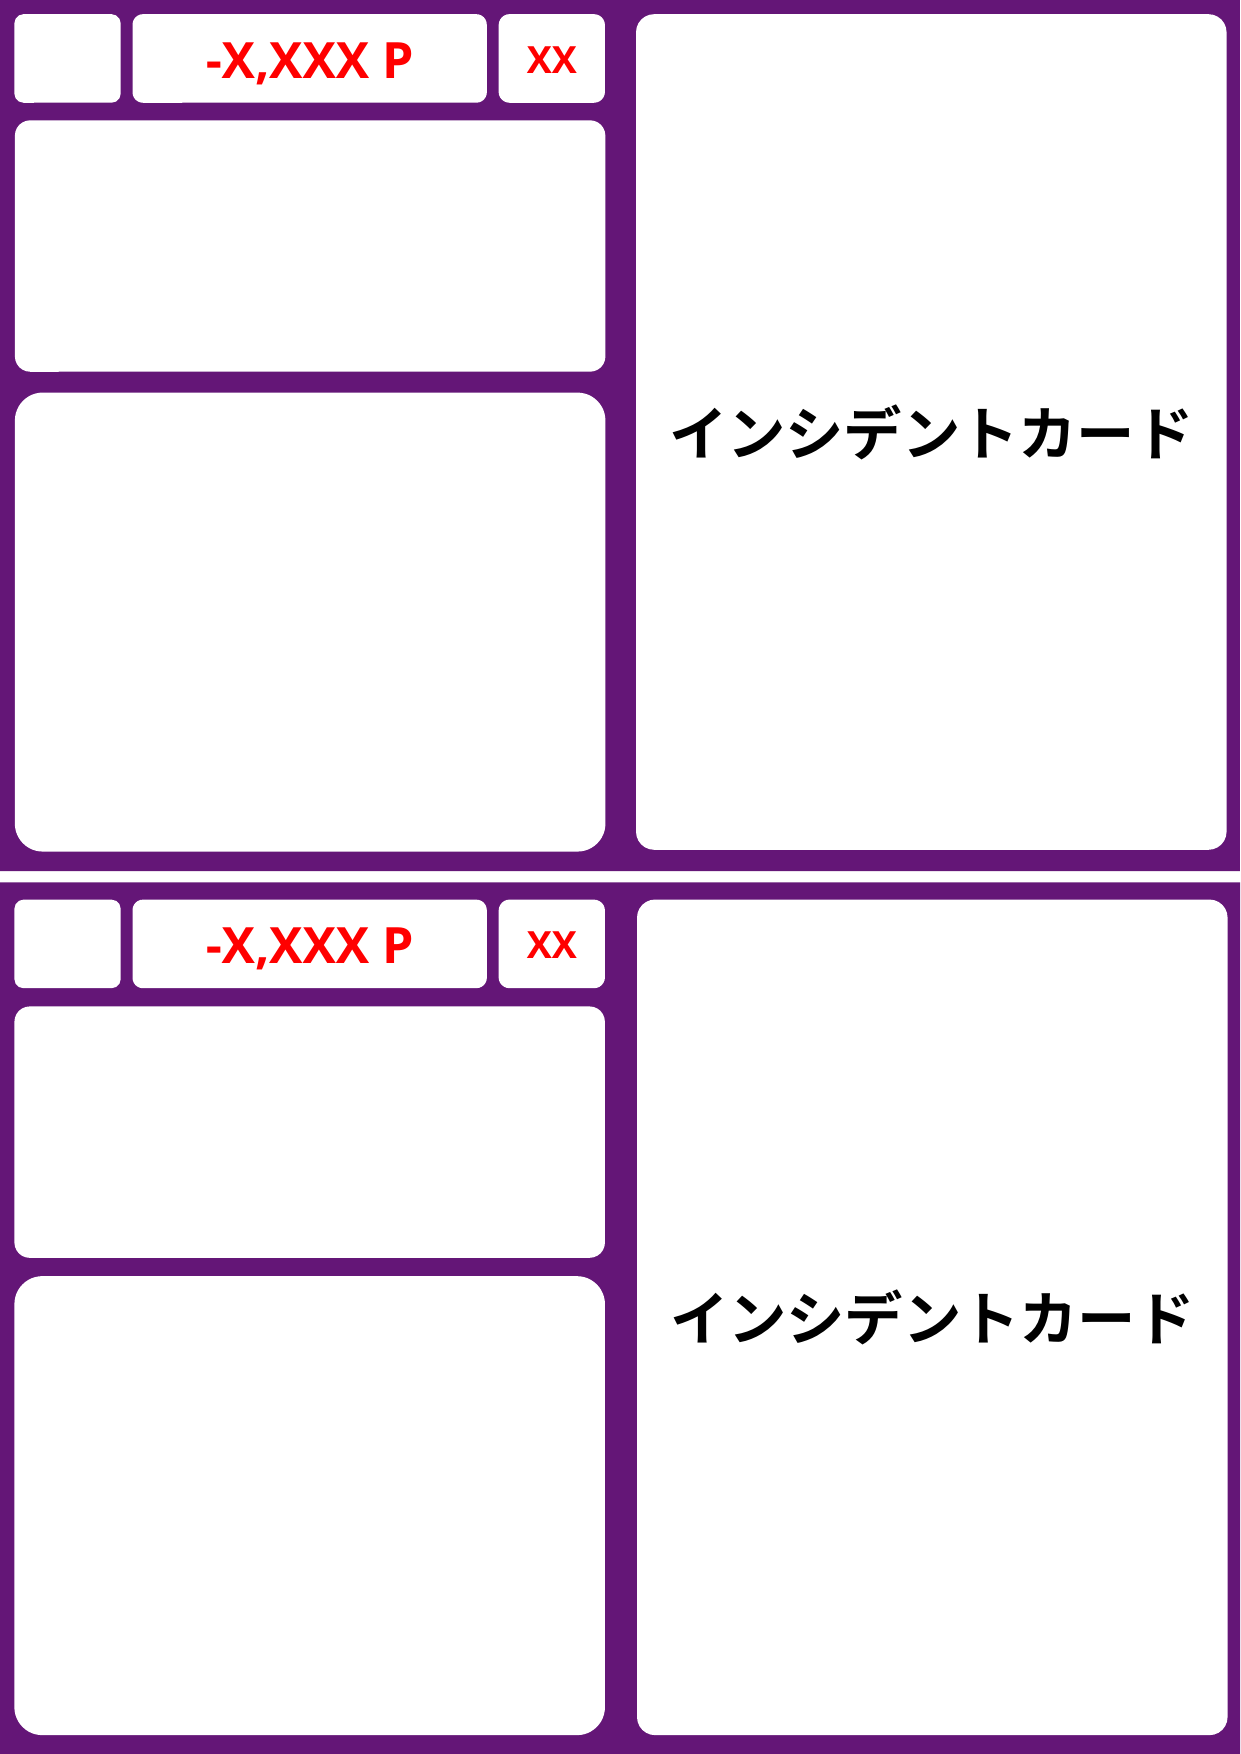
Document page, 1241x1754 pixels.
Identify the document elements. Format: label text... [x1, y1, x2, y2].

text_box [13, 119, 607, 373]
text_box [0, 881, 1241, 1754]
text_box -X,XXX P [131, 13, 488, 104]
text_box [0, 0, 1241, 872]
text_box XX [497, 898, 606, 990]
text_box [13, 13, 122, 104]
text_box -X,XXX P [131, 898, 488, 990]
text_box XX [497, 13, 606, 104]
text_box [13, 391, 607, 853]
text_box [13, 898, 122, 990]
text_box インシデントカード [634, 13, 1228, 851]
text_box [13, 1005, 606, 1259]
text_box [13, 1275, 606, 1737]
text_box インシデントカード [635, 898, 1229, 1737]
